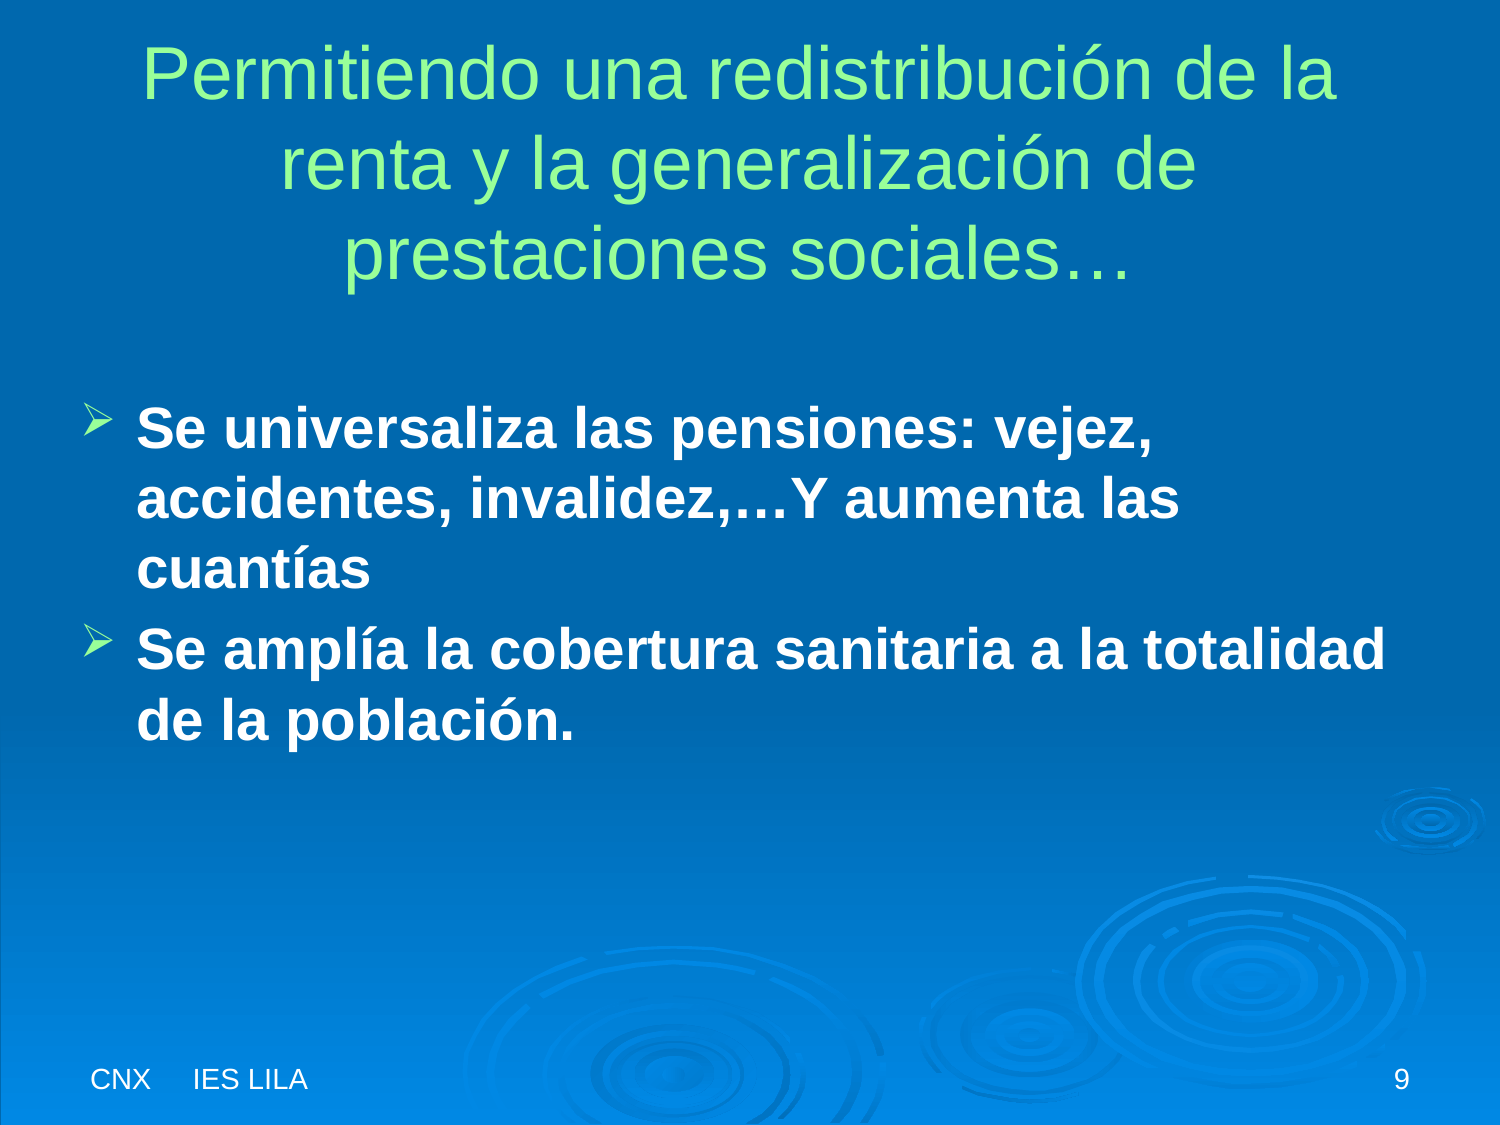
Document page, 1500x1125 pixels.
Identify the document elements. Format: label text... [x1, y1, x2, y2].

slide_number 9 [1074, 1024, 1426, 1103]
title Permitiendo una redistribución de la renta y la generalización de prestaciones sociales… [64, 66, 1416, 255]
list Se universaliza las pensiones: vejez, accidentes, invalidez,…Y aumenta las cuantías Se amplía la cobertura sanitaria a la totalidad de la población. [64, 382, 1416, 894]
slide_number CNX IES LILA [74, 1024, 426, 1103]
